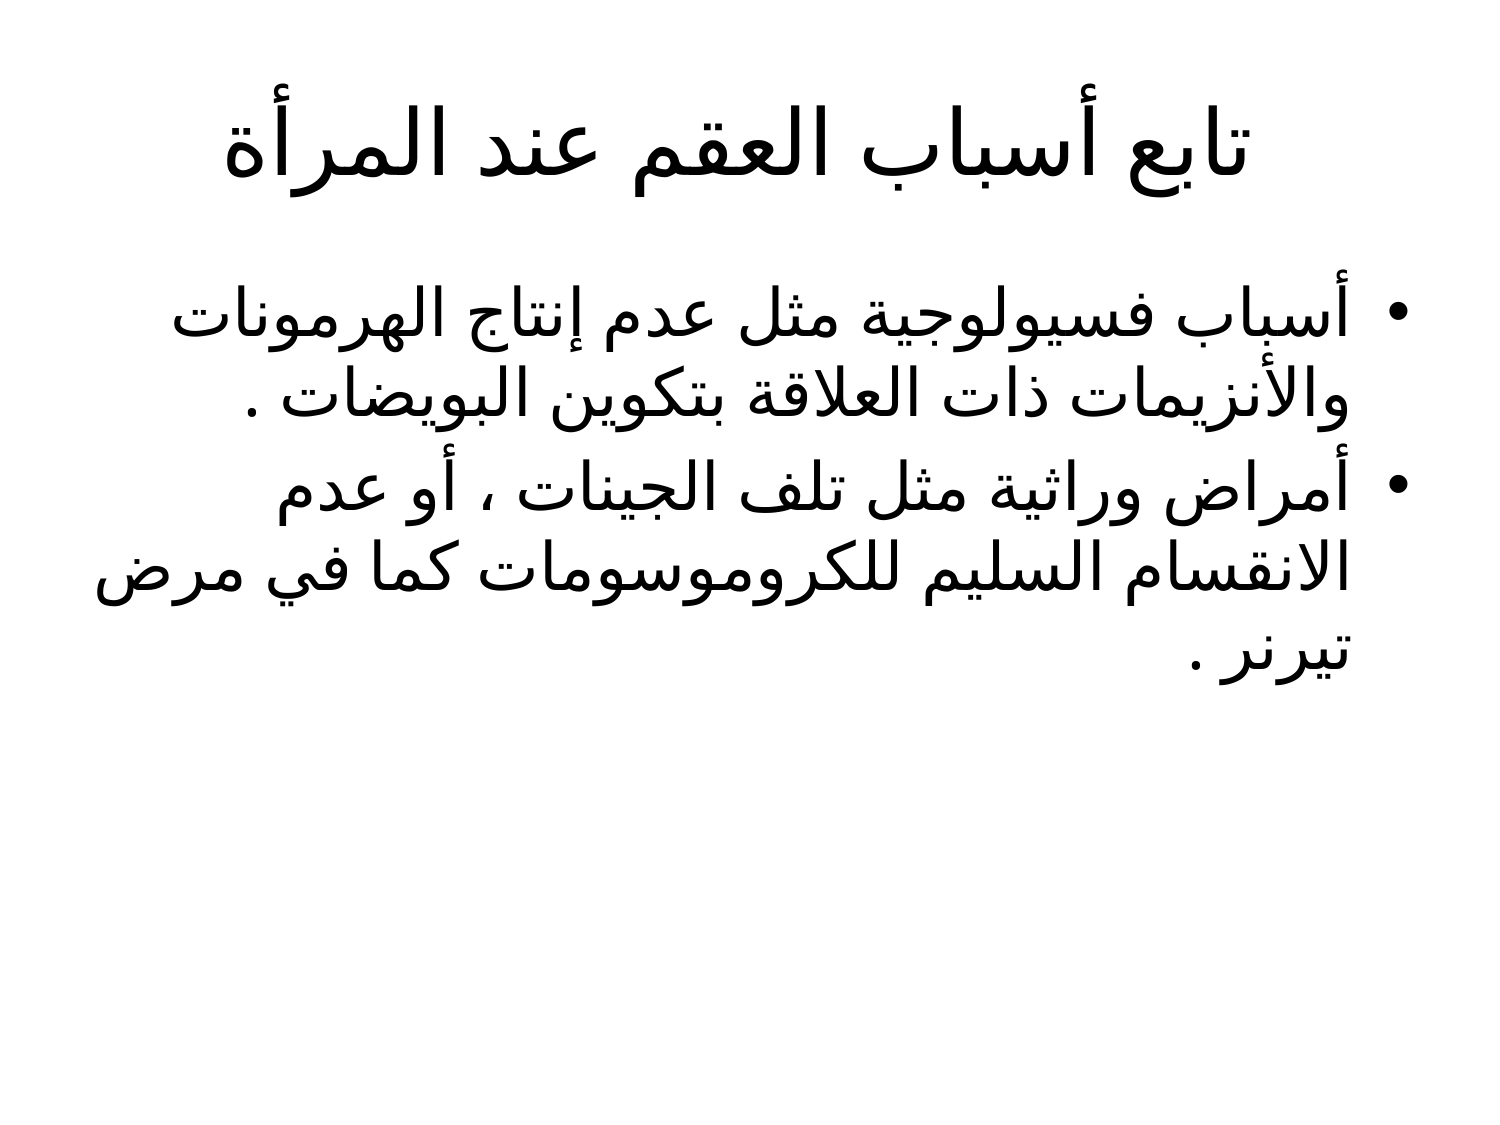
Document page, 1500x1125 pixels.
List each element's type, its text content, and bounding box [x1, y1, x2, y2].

title تابع أسباب العقم عند المرأة [75, 45, 1425, 233]
list أسباب فسيولوجية مثل عدم إنتاج الهرمونات والأنزيمات ذات العلاقة بتكوين البويضات . أمراض وراثية مثل تلف الجينات ، أو عدم الانقسام السليم للكروموسومات كما في مرض تيرنر . [75, 262, 1425, 1005]
